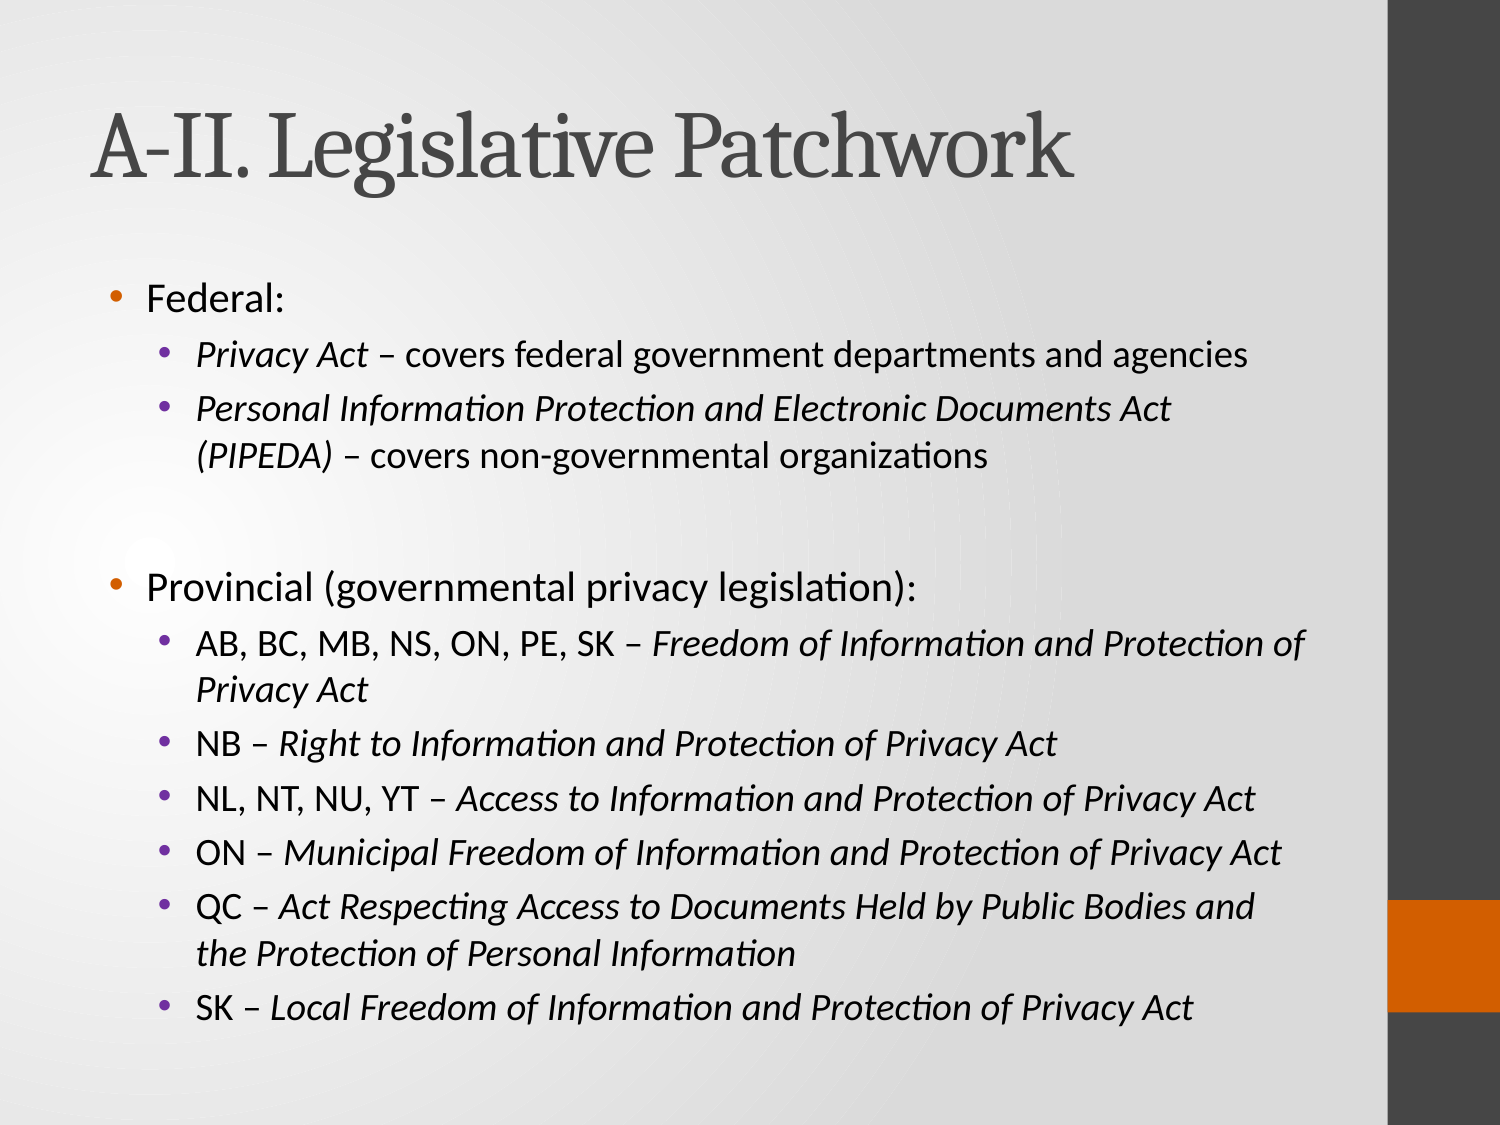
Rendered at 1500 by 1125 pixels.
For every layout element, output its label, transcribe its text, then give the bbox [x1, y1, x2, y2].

list Federal: Privacy Act – covers federal government departments and agencies Personal Information Protection and Electronic Documents Act (PIPEDA) – covers non-governmental organizations Provincial (governmental privacy legislation): AB, BC, MB, NS, ON, PE, SK – Freedom of Information and Protection of Privacy Act NB – Right to Information and Protection of Privacy Act NL, NT, NU, YT – Access to Information and Protection of Privacy Act ON – Municipal Freedom of Information and Protection of Privacy Act QC – Act Respecting Access to Documents Held by Public Bodies and the Protection of Personal Information SK – Local Freedom of Information and Protection of Privacy Act [75, 262, 1325, 1050]
title A-II. Legislative Patchwork [75, 45, 1325, 233]
